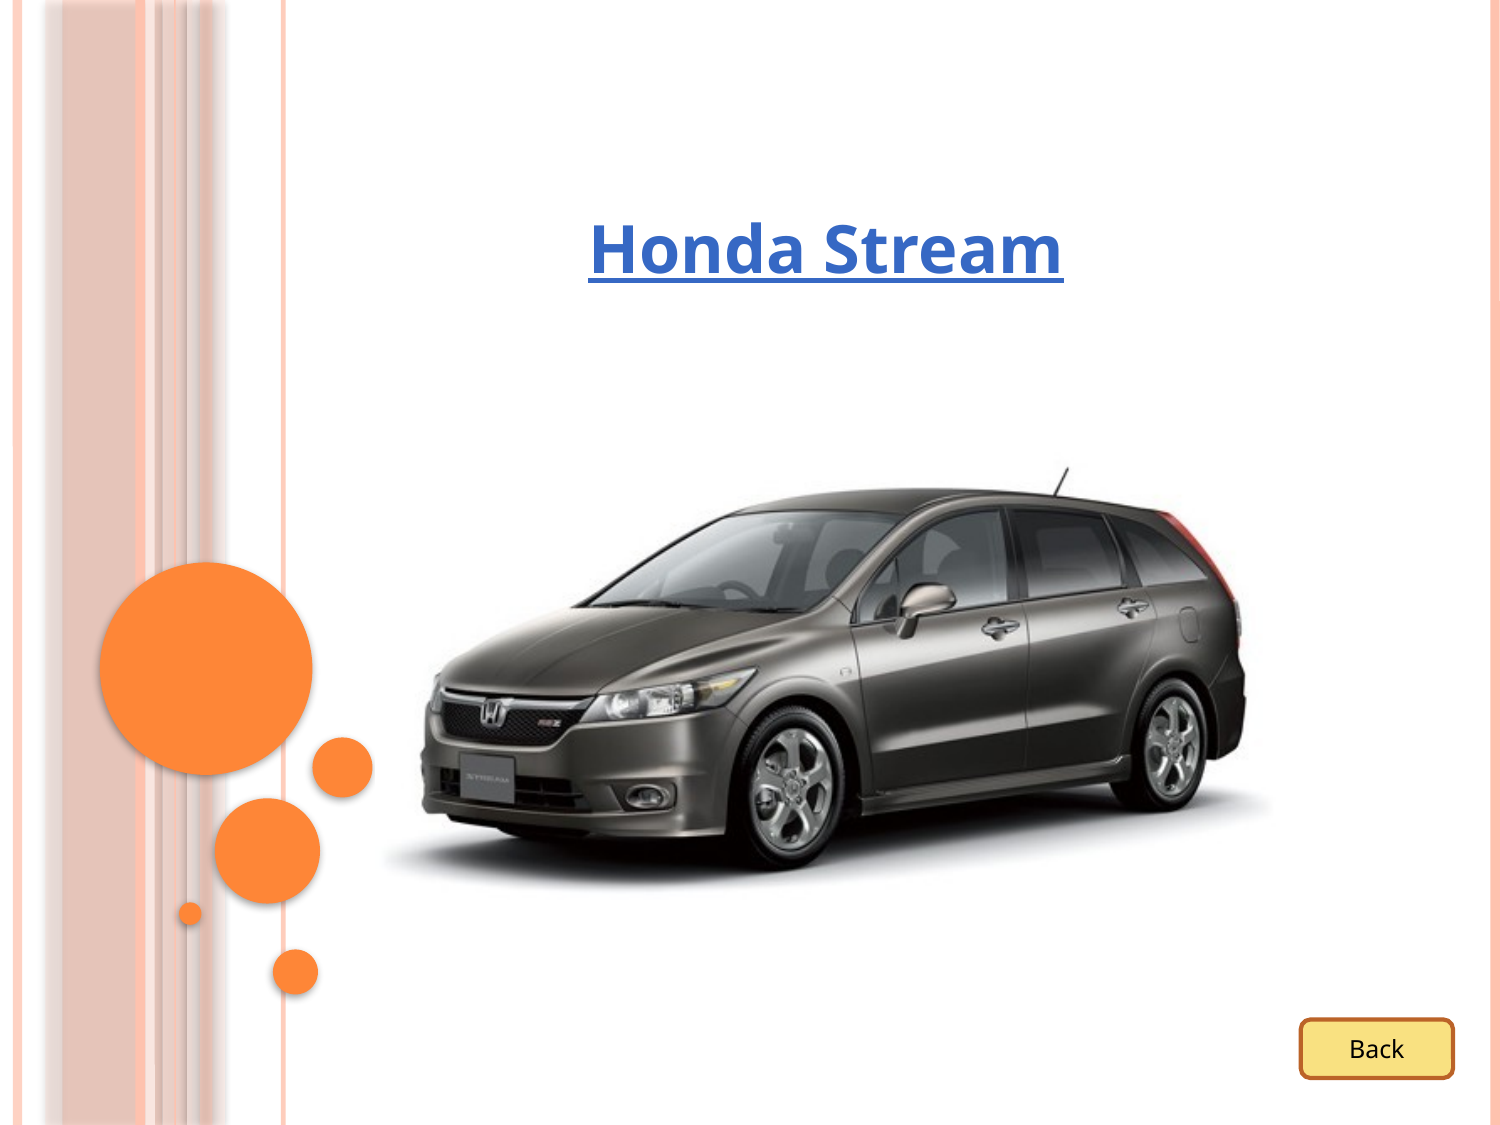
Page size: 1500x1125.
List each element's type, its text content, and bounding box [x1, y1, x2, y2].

text_box Back [1298, 1017, 1456, 1081]
text_box Honda Stream [503, 199, 1149, 294]
picture [374, 327, 1299, 1026]
